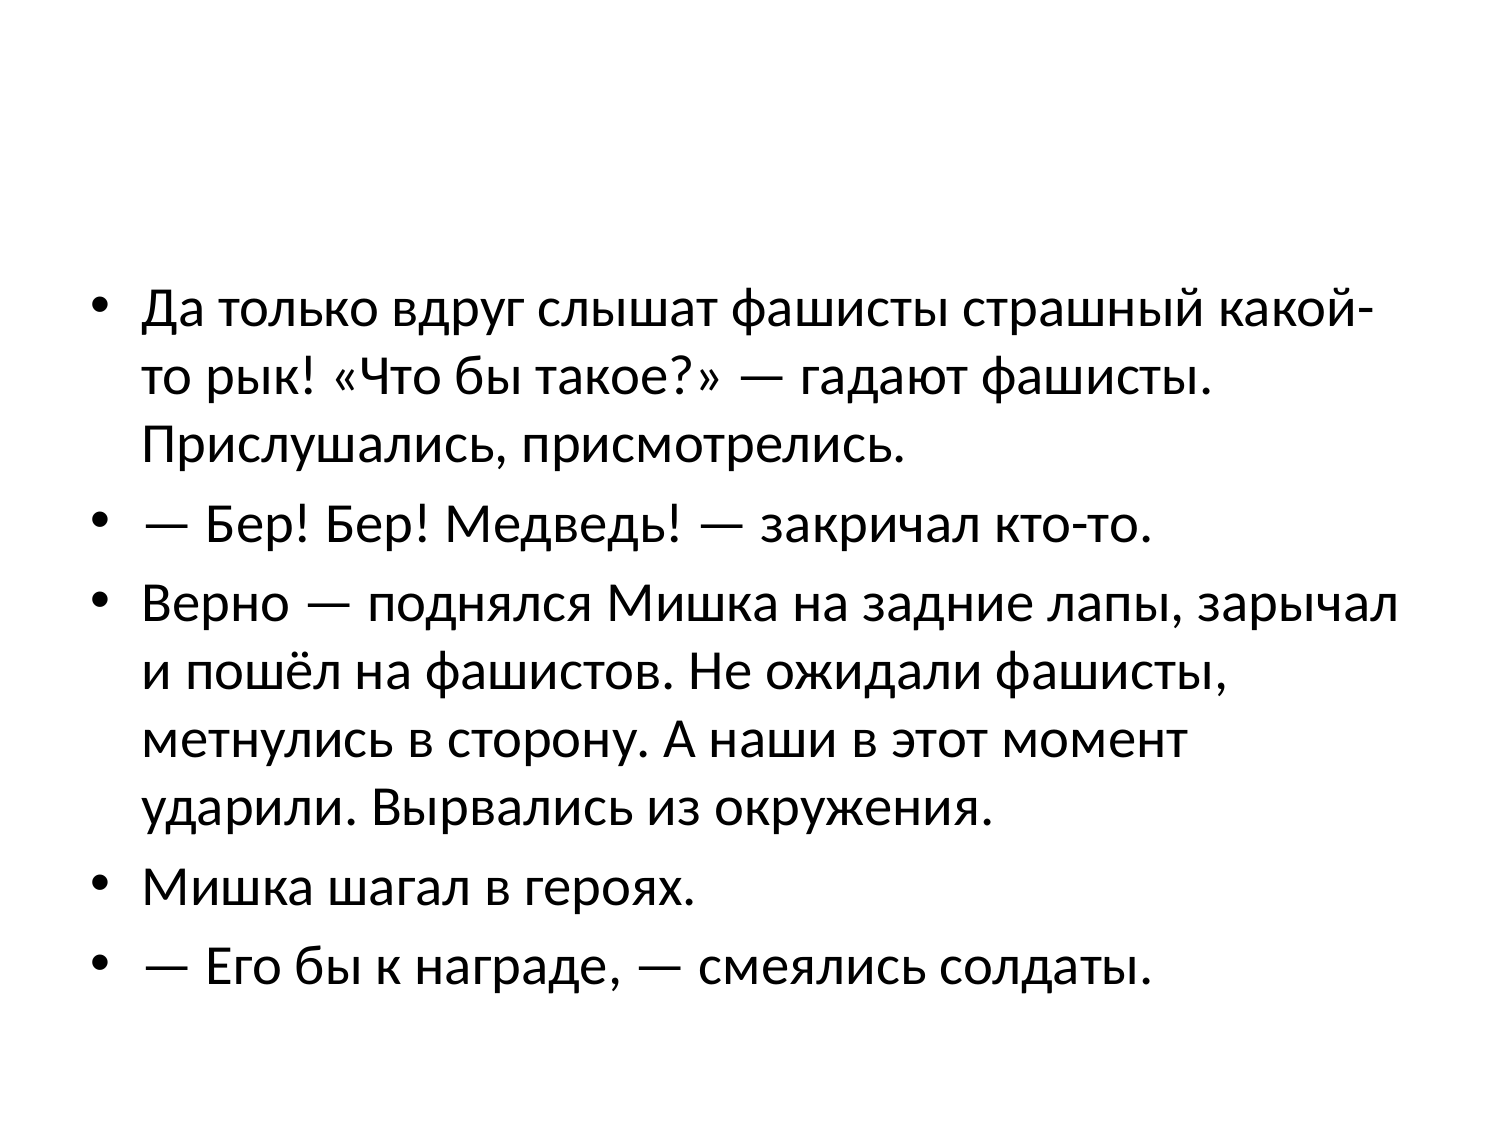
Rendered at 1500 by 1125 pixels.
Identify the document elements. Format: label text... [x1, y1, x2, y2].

list Да только вдруг слышат фашисты страшный какой-то рык! «Что бы такое?» — гадают фашисты. Прислушались, присмотрелись. — Бер! Бер! Медведь! — закричал кто-то. Верно — поднялся Мишка на задние лапы, зарычал и пошёл на фашистов. Не ожидали фашисты, метнулись в сторону. А наши в этот момент ударили. Вырвались из окружения. Мишка шагал в героях. — Его бы к награде, — смеялись солдаты. [75, 262, 1425, 1005]
